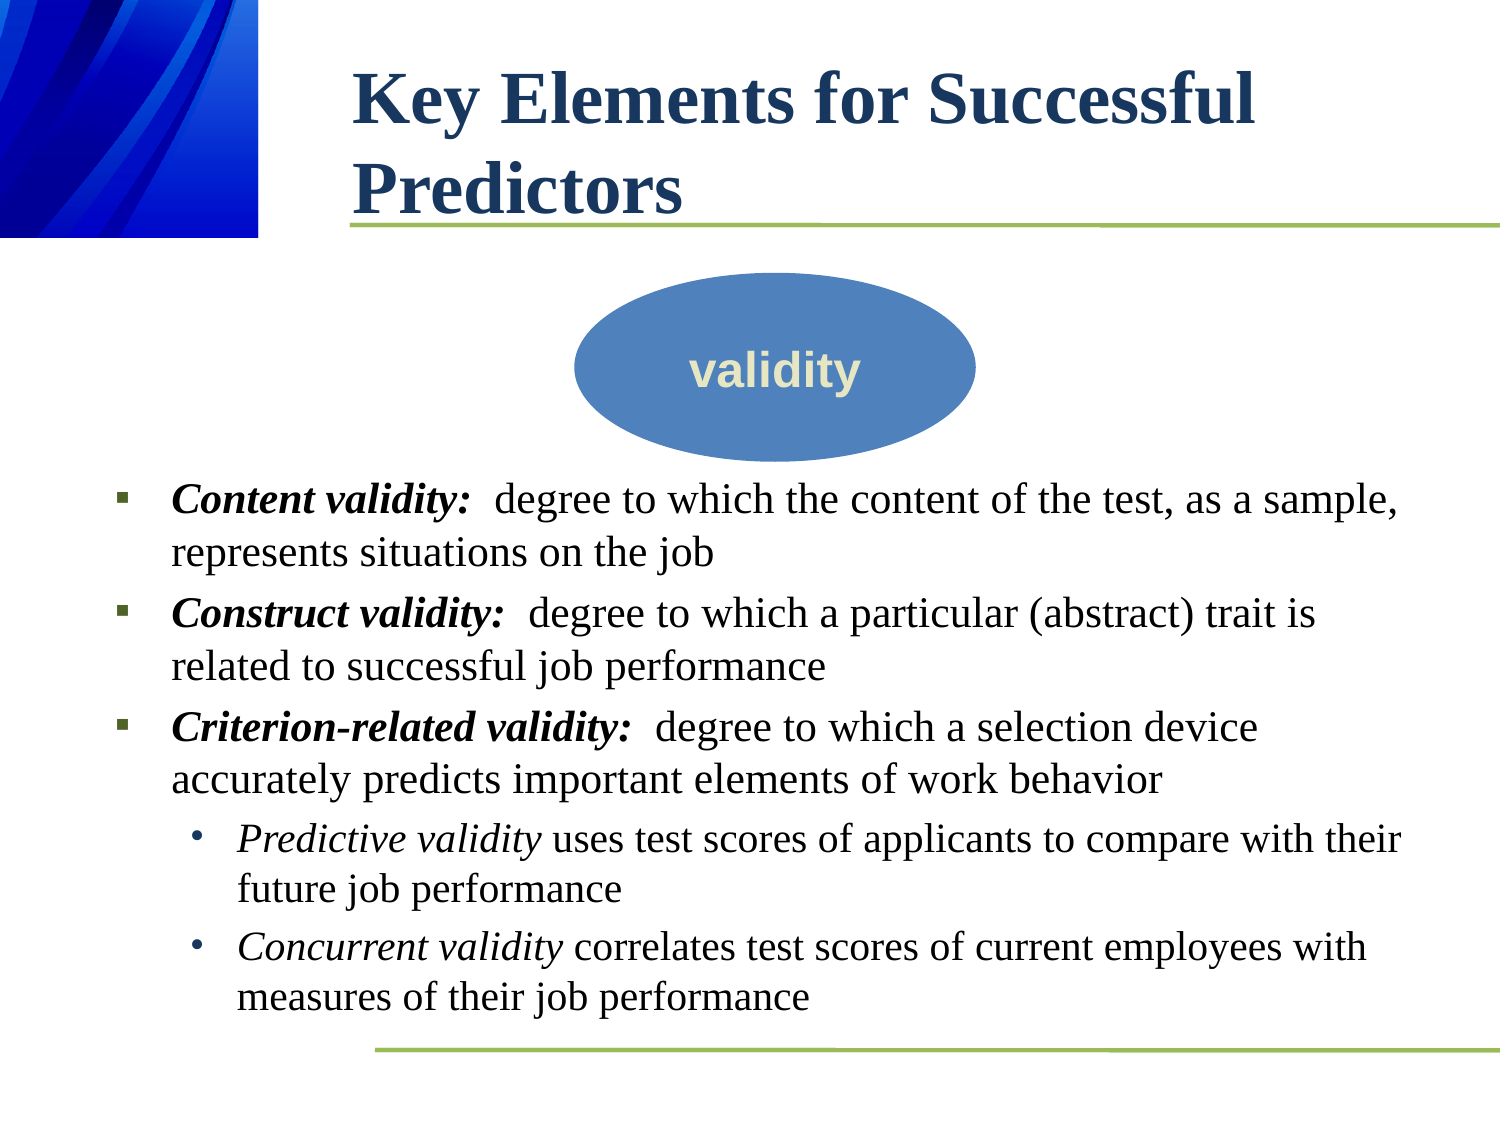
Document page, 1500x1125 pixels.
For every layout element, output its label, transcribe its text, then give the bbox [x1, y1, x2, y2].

picture [0, 0, 259, 238]
text_box validity [575, 273, 976, 461]
title Key Elements for Successful Predictors [337, 45, 1425, 233]
text_box Content validity: degree to which the content of the test, as a sample, represents situations on the job Construct validity: degree to which a particular (abstract) trait is related to successful job performance Criterion-related validity: degree to which a selection device accurately predicts important elements of work behavior Predictive validity uses test scores of applicants to compare with their future job performance Concurrent validity correlates test scores of current employees with measures of their job performance [99, 462, 1450, 1043]
